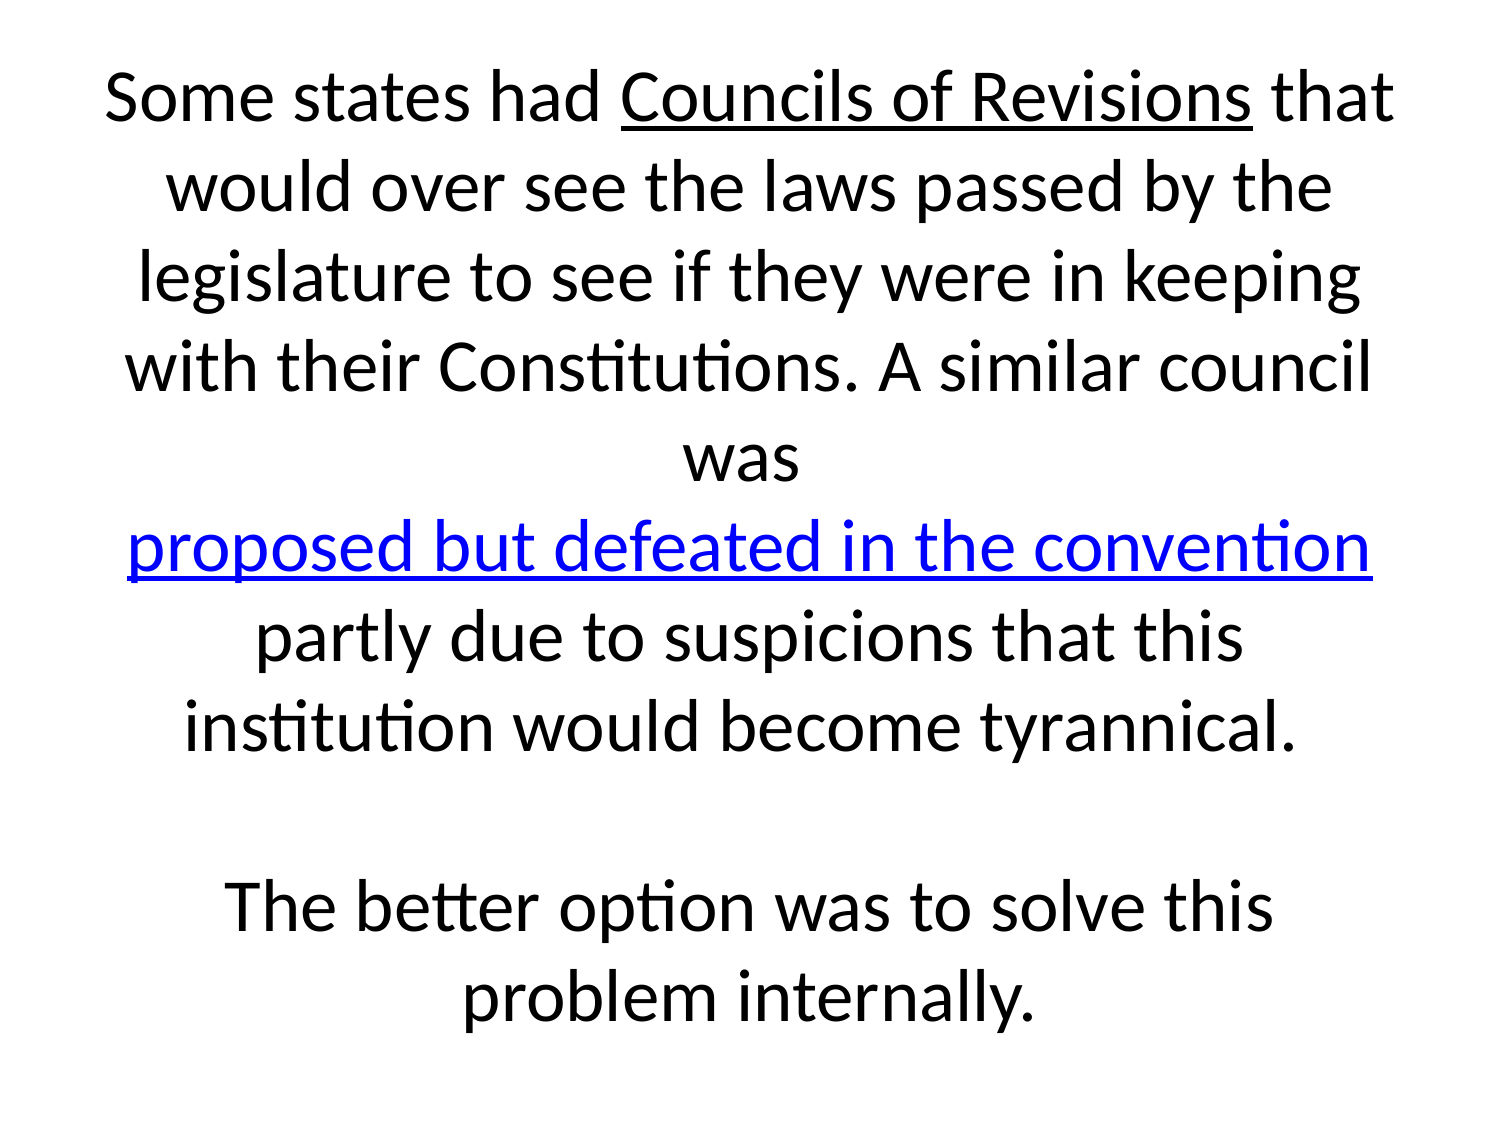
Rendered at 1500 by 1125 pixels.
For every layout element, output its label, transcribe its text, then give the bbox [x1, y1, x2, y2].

title Some states had Councils of Revisions that would over see the laws passed by the legislature to see if they were in keeping with their Constitutions. A similar council was proposed but defeated in the convention partly due to suspicions that this institution would become tyrannical. The better option was to solve this problem internally. [74, 44, 1426, 1038]
